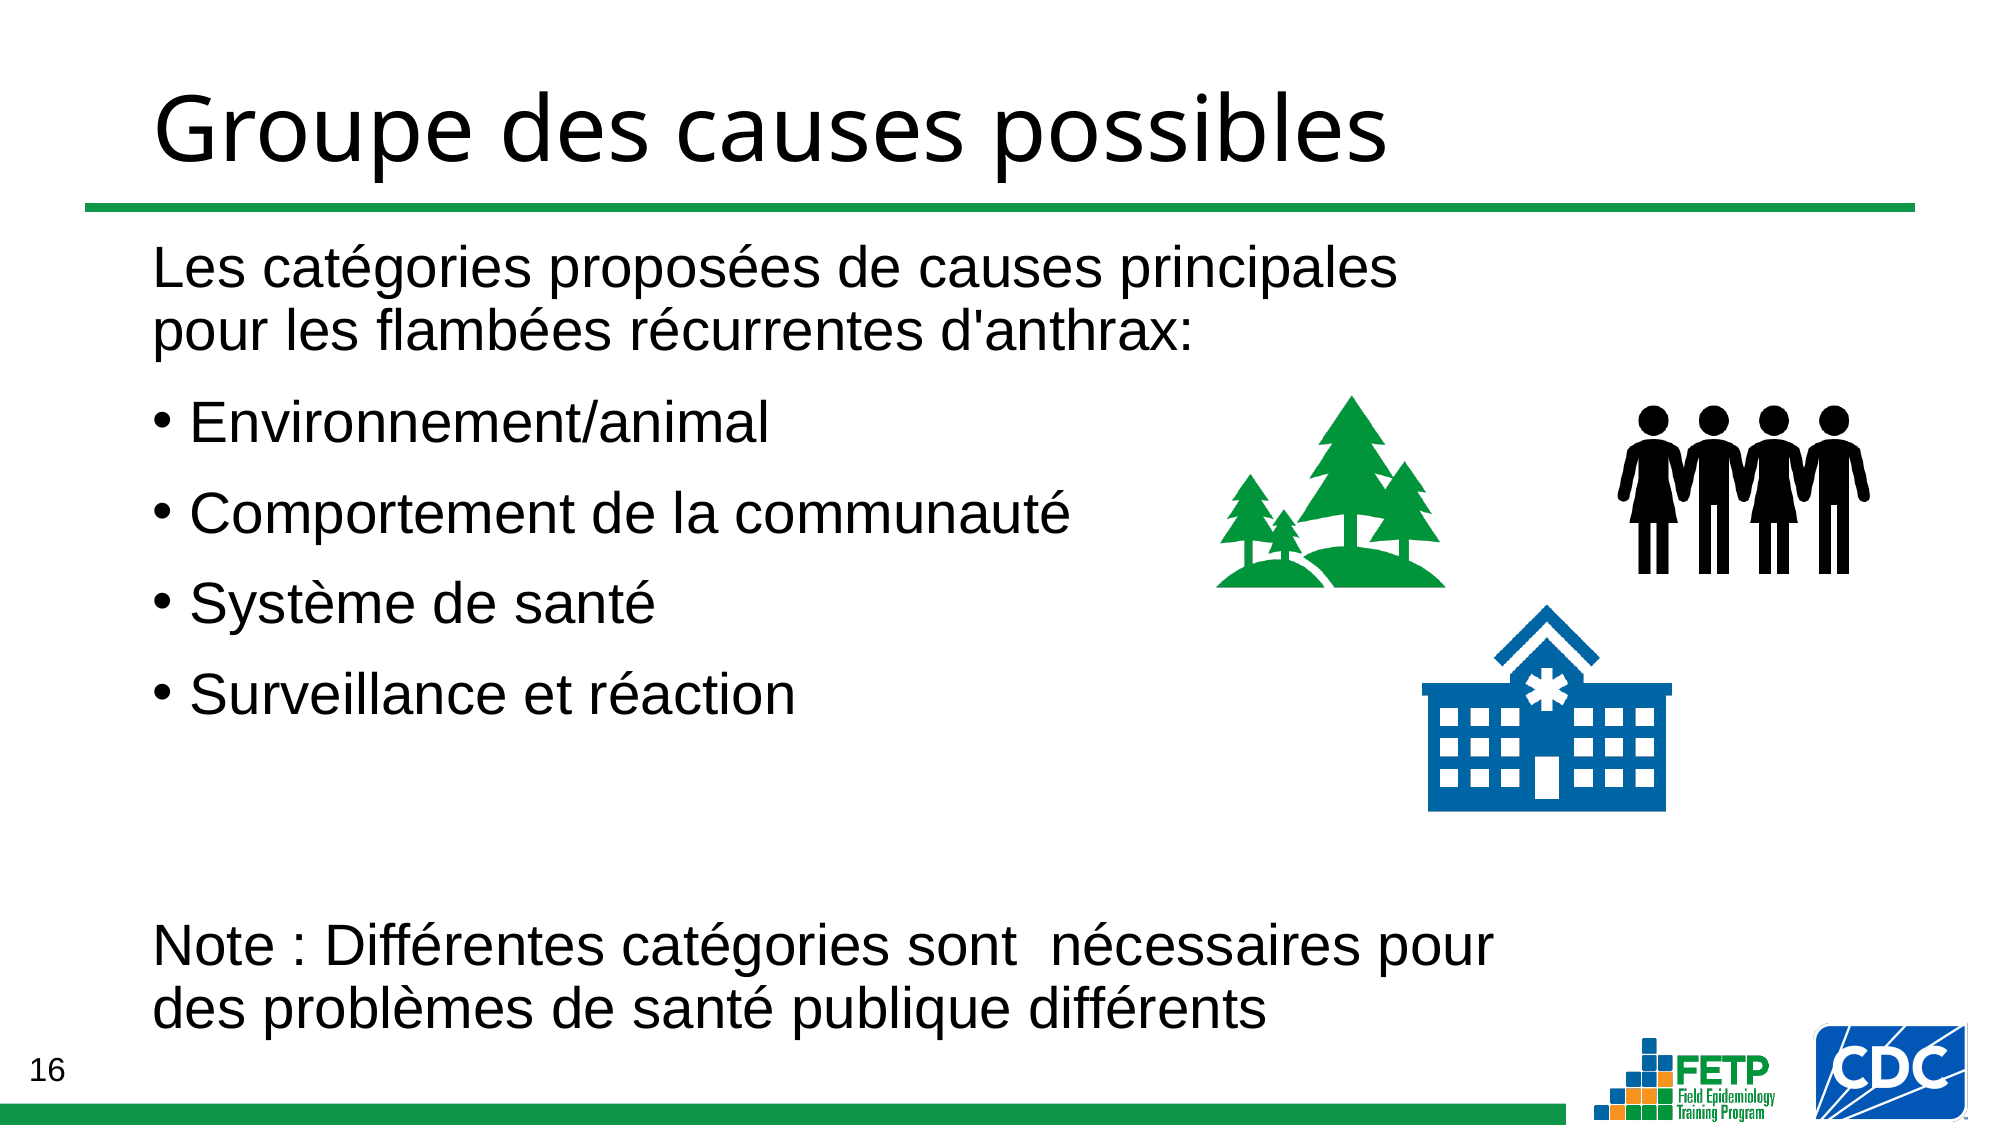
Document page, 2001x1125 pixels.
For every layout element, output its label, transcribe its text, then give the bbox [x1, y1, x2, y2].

picture [1205, 345, 1888, 860]
picture [1594, 1038, 1775, 1122]
text_box Groupe des causes possibles [137, 75, 1863, 207]
picture [1813, 1023, 1968, 1122]
list Les catégories proposées de causes principales pour les flambées récurrentes d'anthrax: Environnement/animal Comportement de la communauté Système de santé Surveillance et réaction Note : Différentes catégories sont nécessaires pour des problèmes de santé publique différents [137, 229, 1526, 1067]
